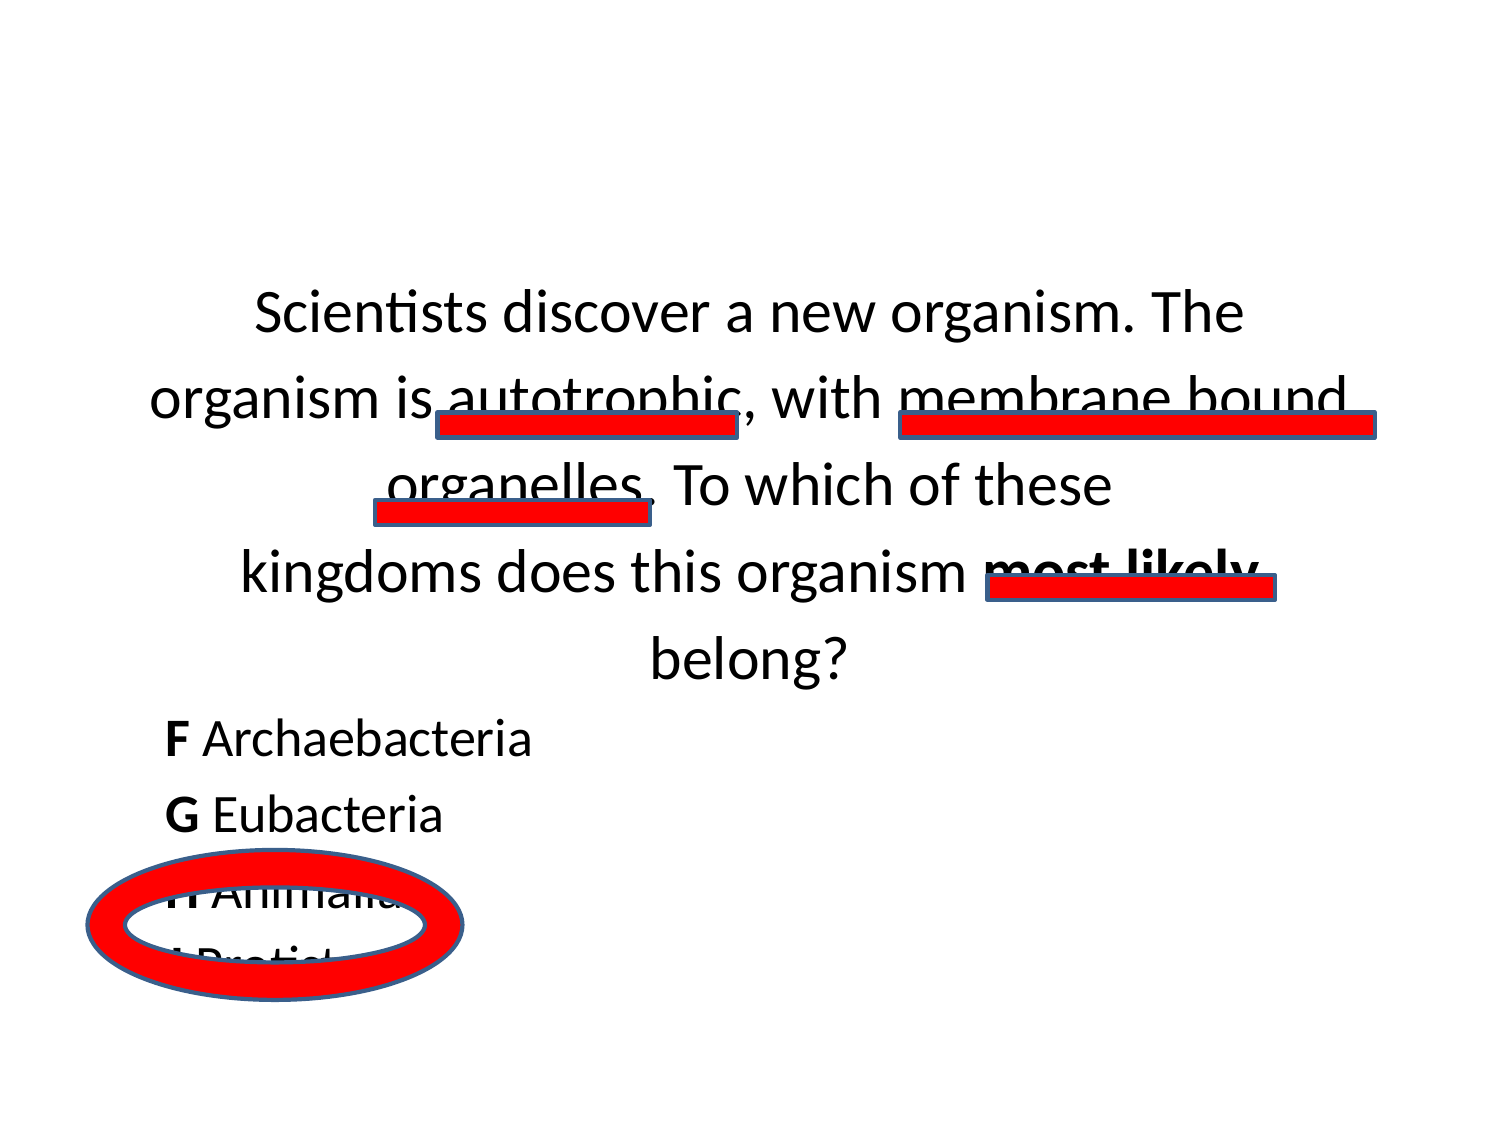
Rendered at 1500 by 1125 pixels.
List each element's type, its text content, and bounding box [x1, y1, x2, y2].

text_box [985, 573, 1277, 602]
text_box [373, 498, 652, 527]
list Scientists discover a new organism. The organism is autotrophic, with membrane bound organelles. To which of these kingdoms does this organism most likely belong? F Archaebacteria G Eubacteria H Animalia J Protista [75, 262, 1425, 1005]
text_box [85, 847, 465, 1003]
text_box [435, 410, 739, 440]
text_box [898, 410, 1377, 440]
